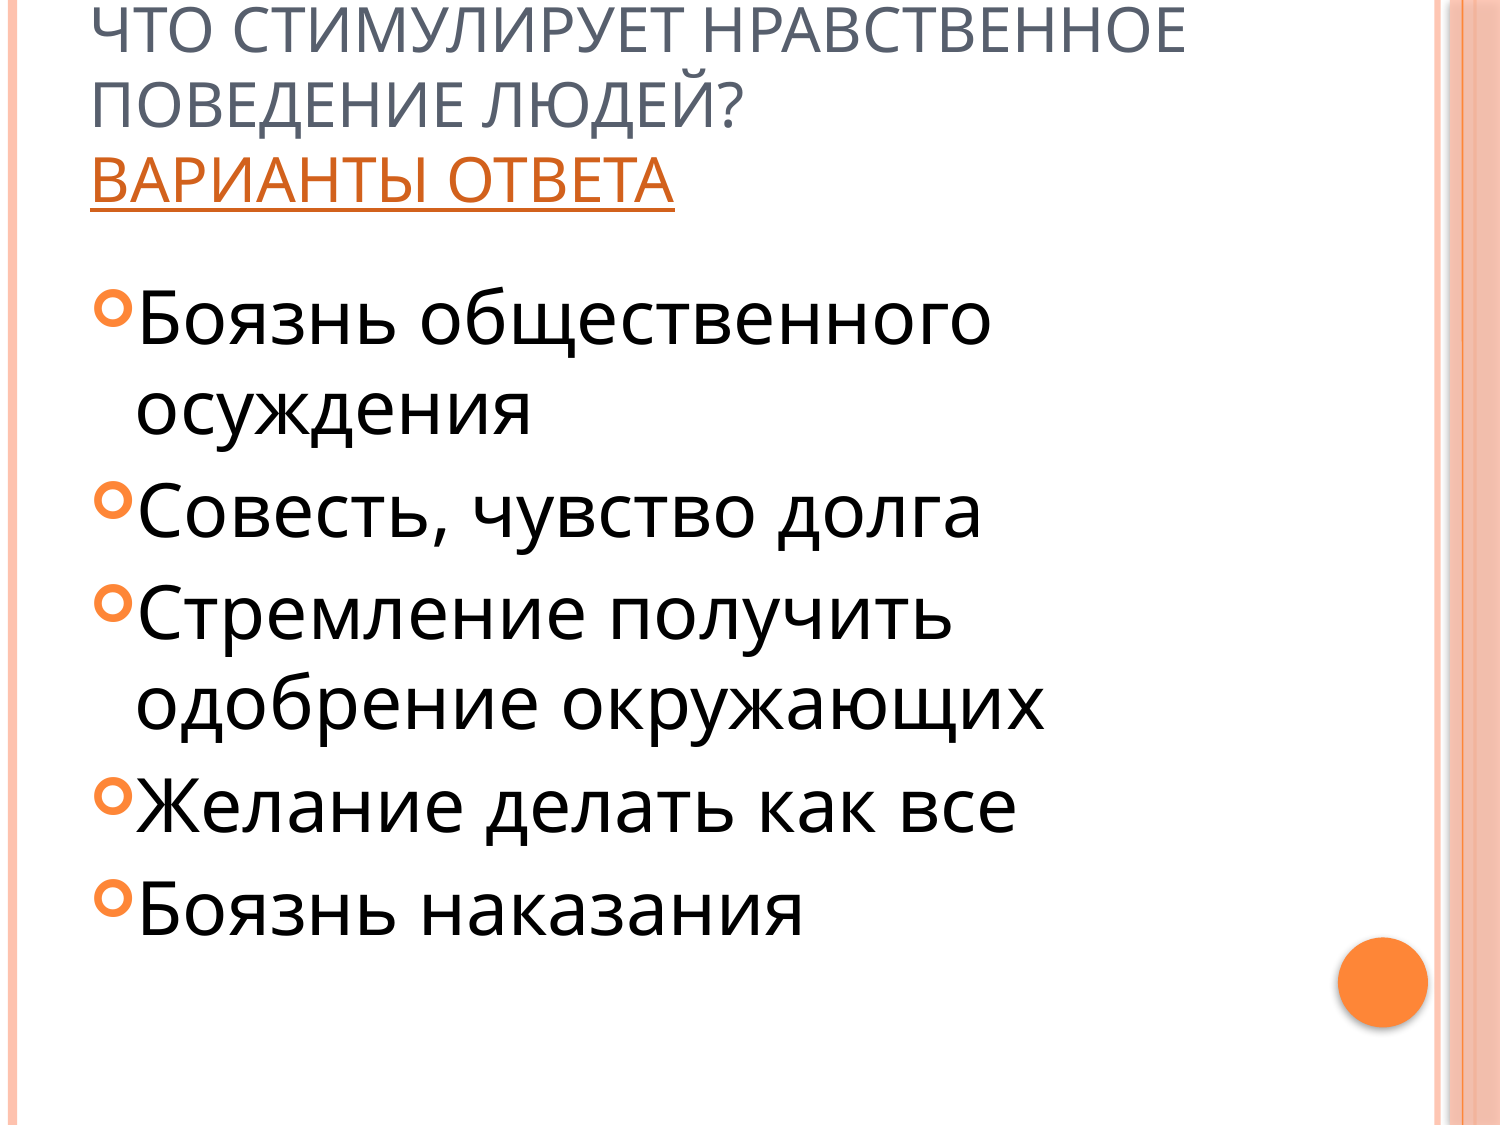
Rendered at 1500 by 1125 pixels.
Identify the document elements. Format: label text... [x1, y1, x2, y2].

title Что стимулирует нравственное поведение людей? Варианты ответа [75, 45, 1300, 233]
list Боязнь общественного осуждения Совесть, чувство долга Стремление получить одобрение окружающих Желание делать как все Боязнь наказания [75, 262, 1300, 1062]
